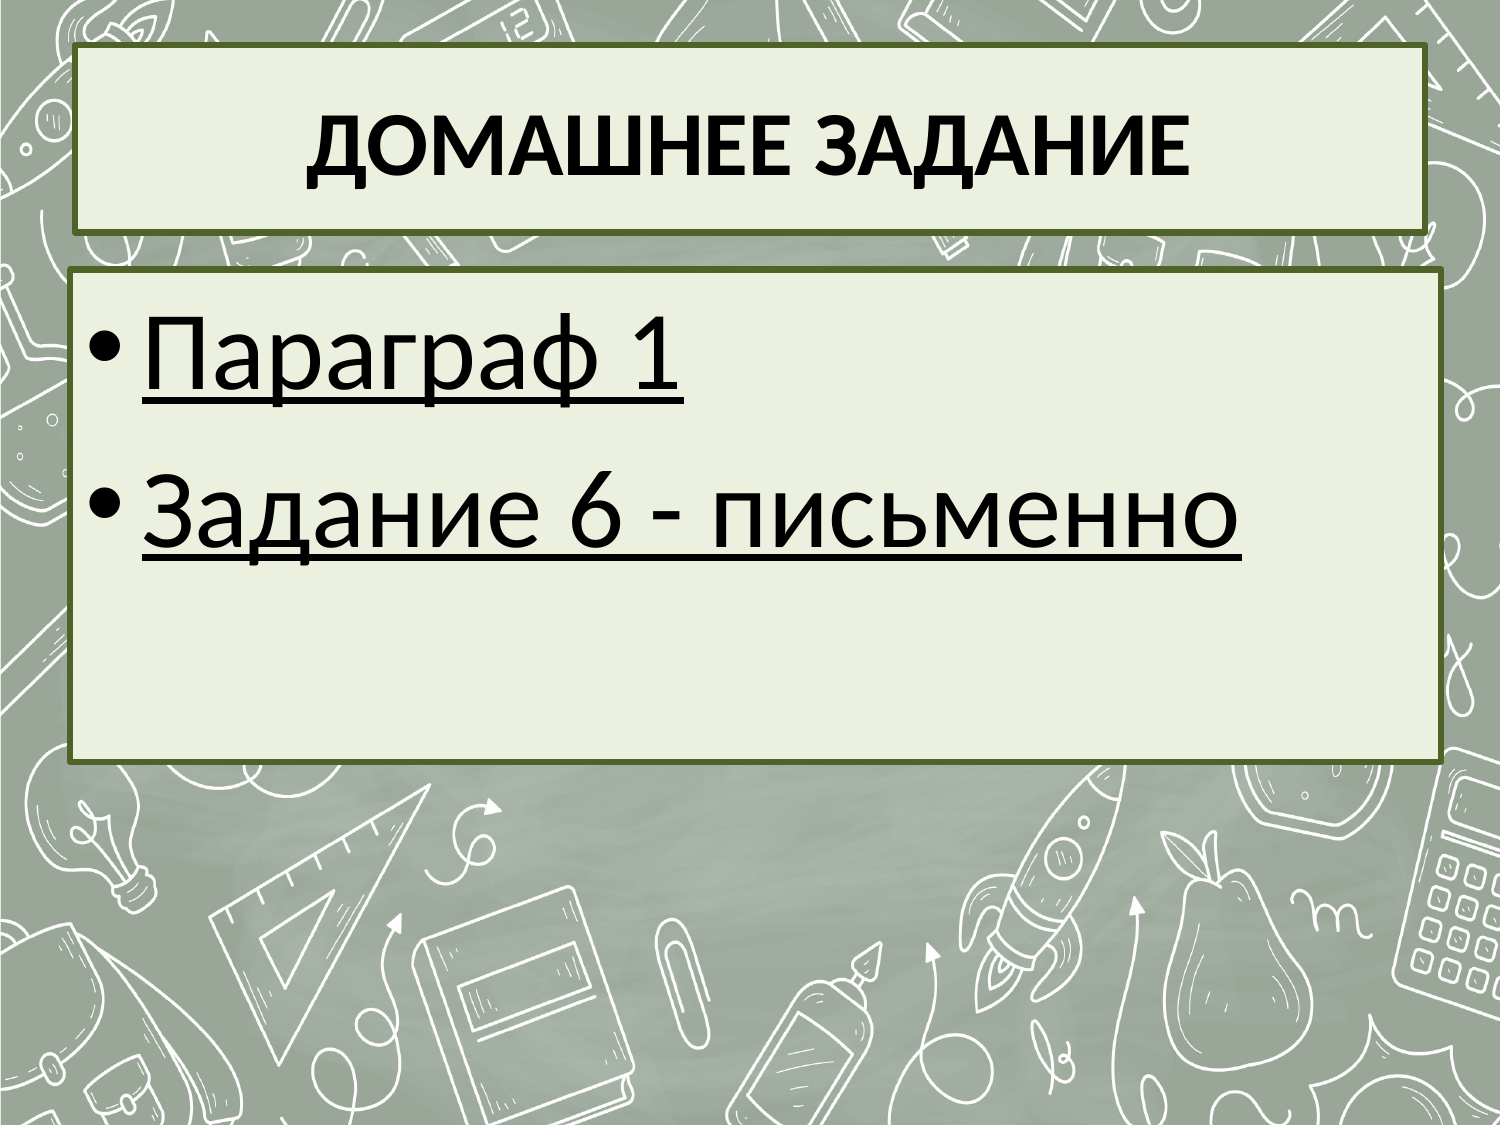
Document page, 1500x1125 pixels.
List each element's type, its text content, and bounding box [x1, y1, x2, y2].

title ДОМАШНЕЕ ЗАДАНИЕ [75, 45, 1425, 233]
list Параграф 1 Задание 6 - письменно [70, 269, 1442, 762]
